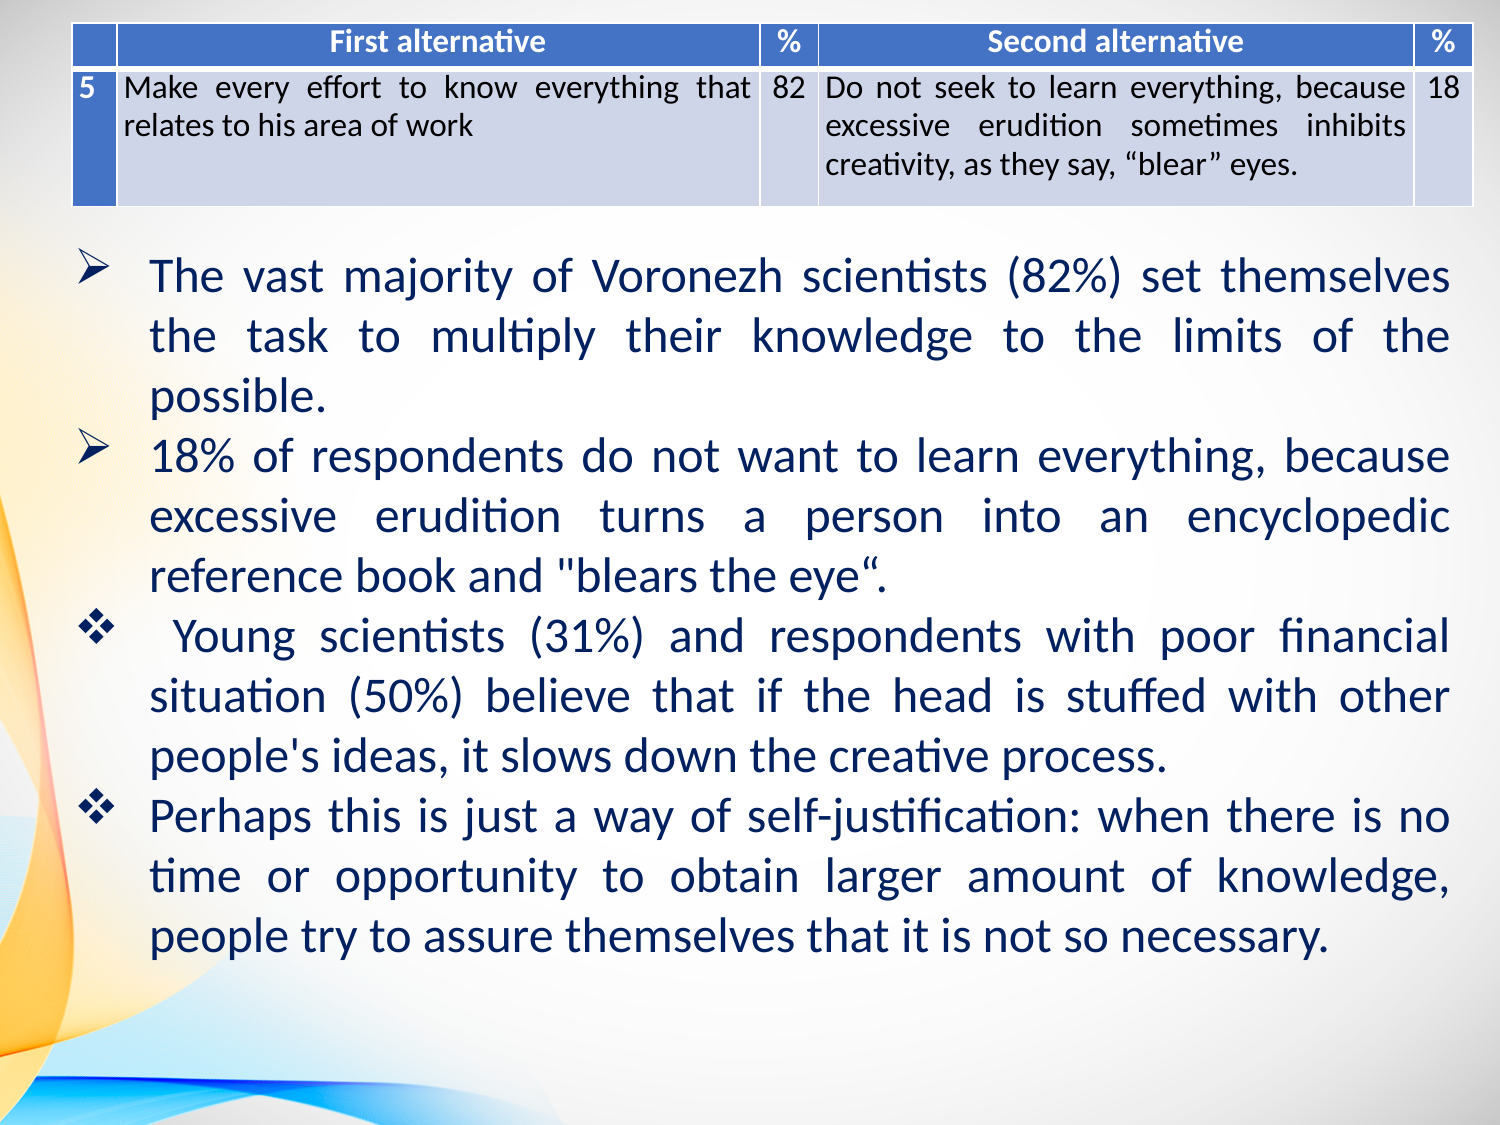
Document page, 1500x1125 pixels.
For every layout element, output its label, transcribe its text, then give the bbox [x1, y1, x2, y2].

table_cell Do not seek to learn everything, because excessive erudition sometimes inhibits creativity, as they say, “blear” eyes. [819, 72, 1413, 206]
table_cell 82 [761, 72, 818, 206]
table_header [73, 24, 116, 66]
table_header Second alternative [819, 24, 1413, 66]
table_header First alternative [118, 24, 759, 66]
table_cell 18 [1415, 72, 1472, 206]
text_box The vast majority of Voronezh scientists (82%) set themselves the task to multiply their knowledge to the limits of the possible. 18% of respondents do not want to learn everything, because excessive erudition turns a person into an encyclopedic reference book and "blears the eye“. Young scientists (31%) and respondents with poor financial situation (50%) believe that if the head is stuffed with other people's ideas, it slows down the creative process. Perhaps this is just a way of self-justification: when there is no time or opportunity to obtain larger amount of knowledge, people try to assure themselves that it is not so necessary. [59, 234, 1466, 970]
table_cell Make every effort to know everything that relates to his area of work [118, 72, 759, 206]
table_header % [1415, 24, 1472, 66]
table_header % [761, 24, 818, 66]
picture [0, 0, 1500, 1125]
table_cell 5 [73, 72, 116, 206]
